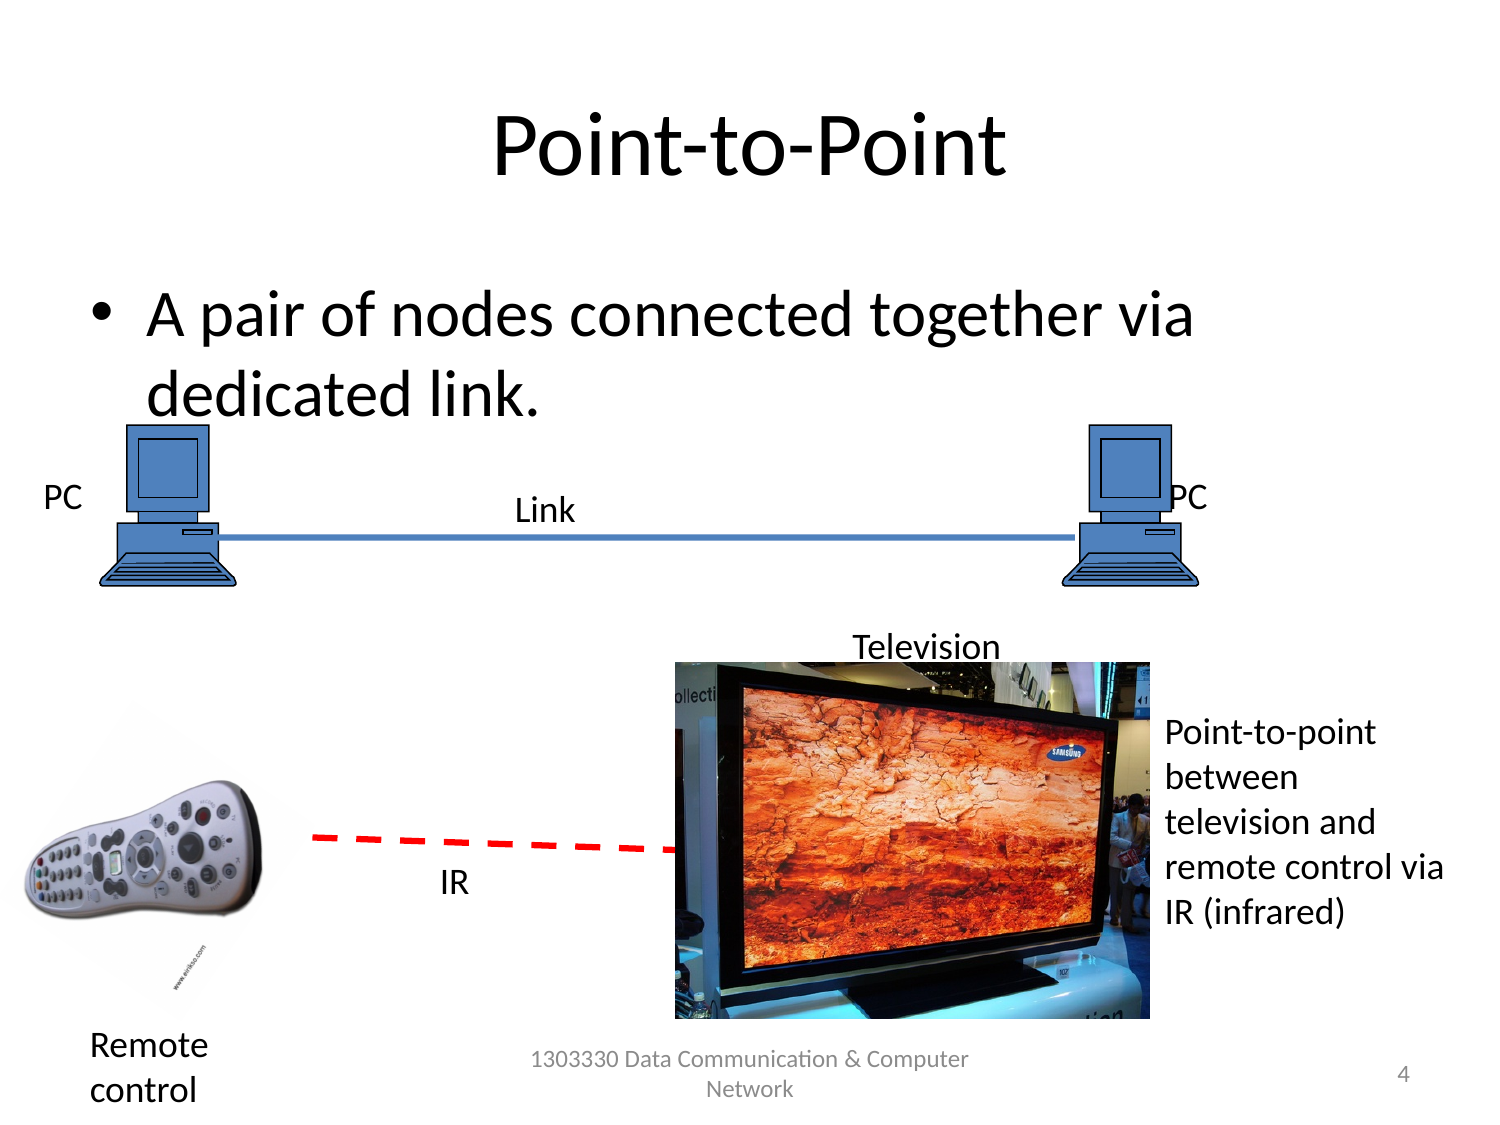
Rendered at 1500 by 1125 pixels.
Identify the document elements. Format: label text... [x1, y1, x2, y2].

slide_number 4 [1074, 1042, 1425, 1103]
text_box [99, 425, 236, 586]
text_box [1062, 425, 1199, 586]
text_box Link [500, 477, 609, 537]
footer 1303330 Data Communication & Computer Network [512, 1042, 988, 1103]
picture [0, 701, 314, 1012]
text_box Remote control [75, 1012, 275, 1118]
title Point-to-Point [75, 45, 1425, 233]
picture [674, 662, 1151, 1020]
text_box PC [1153, 464, 1263, 525]
text_box IR [425, 849, 534, 910]
text_box Point-to-point between television and remote control via IR (infrared) [1154, 699, 1463, 940]
text_box PC [28, 464, 138, 525]
list A pair of nodes connected together via dedicated link. [75, 262, 1425, 1005]
text_box Television [837, 614, 1075, 660]
